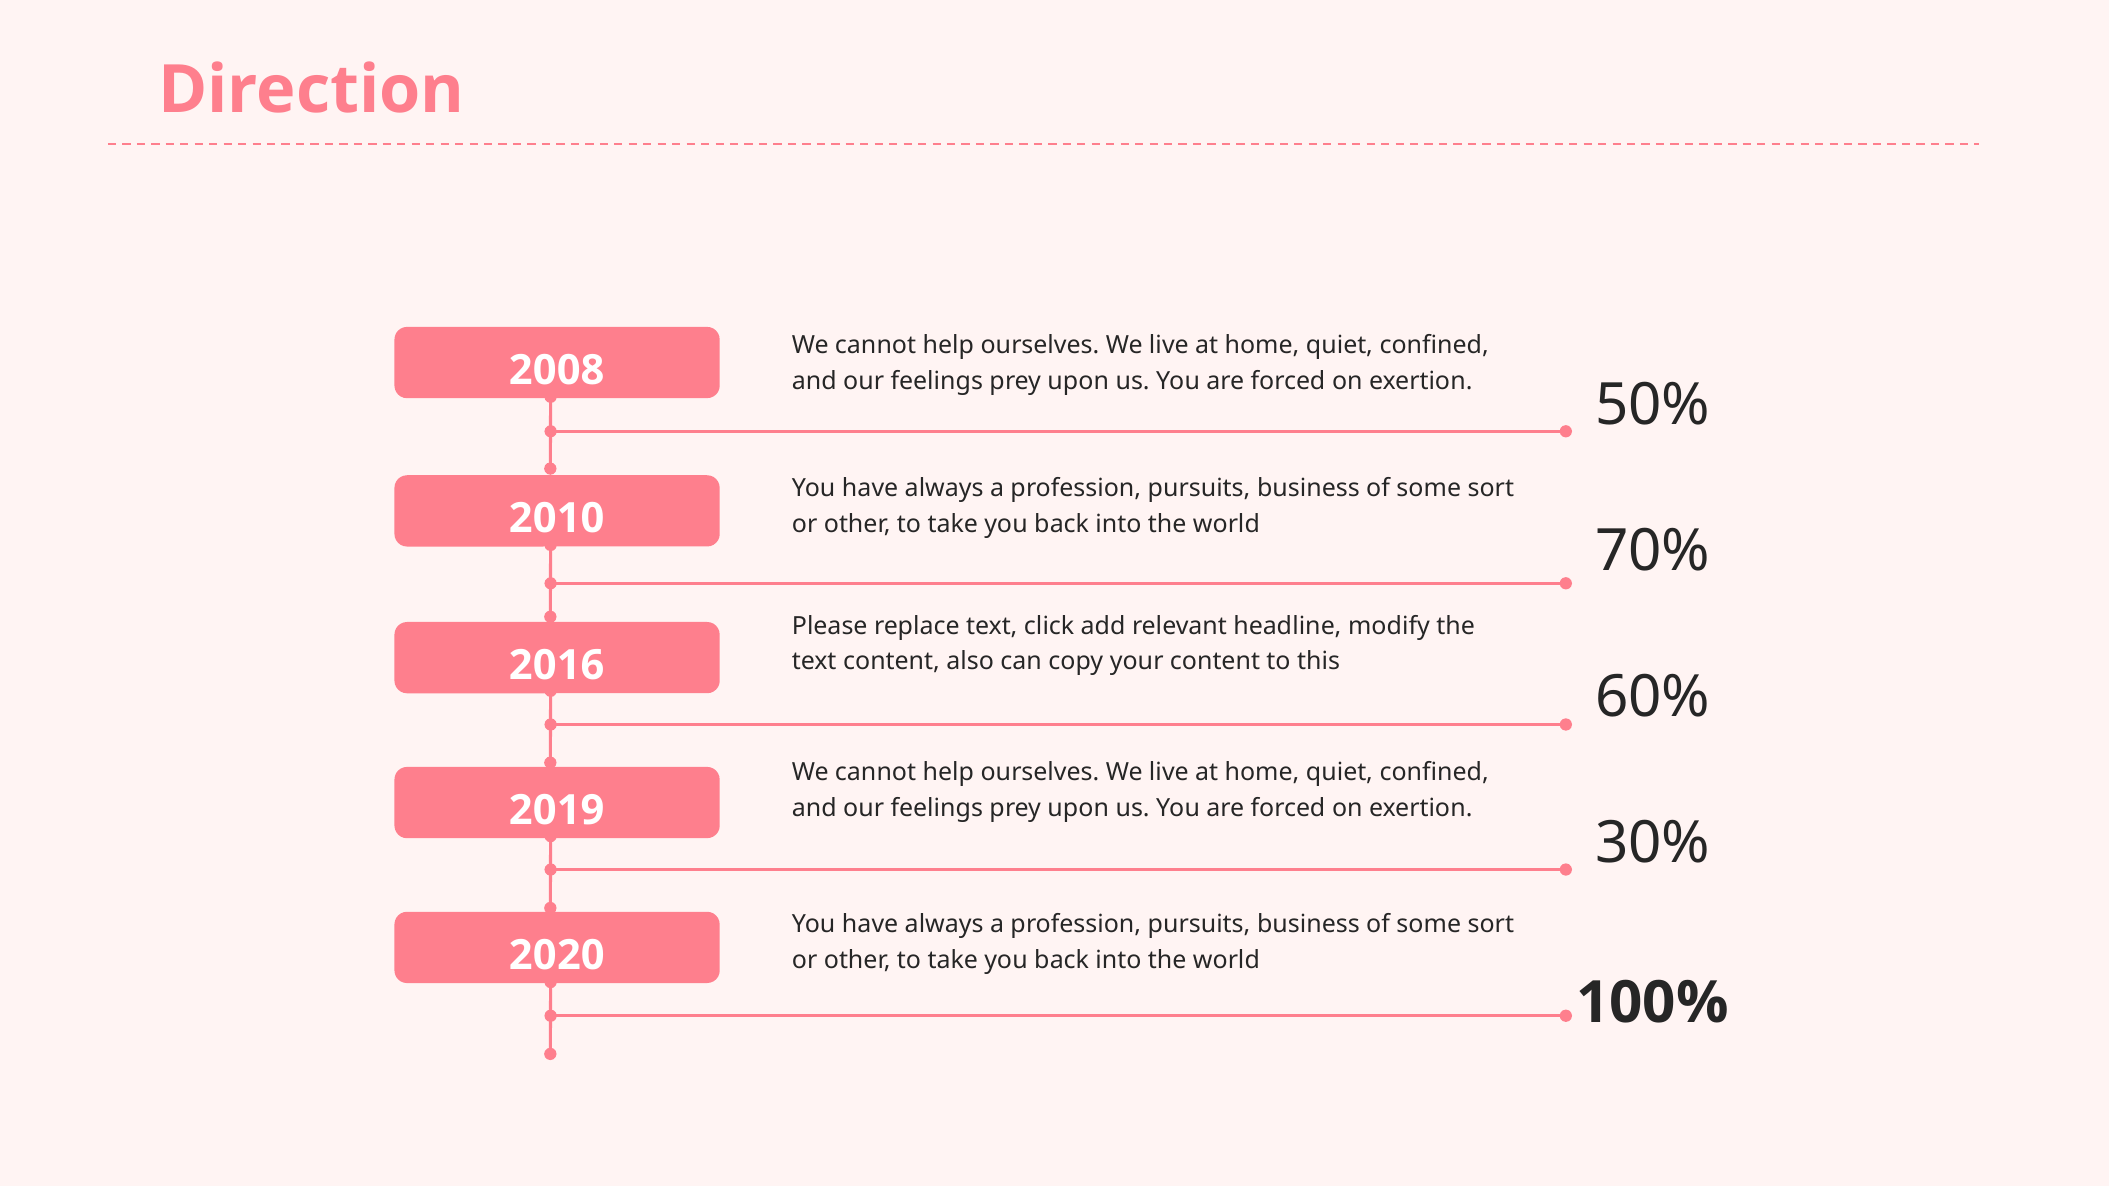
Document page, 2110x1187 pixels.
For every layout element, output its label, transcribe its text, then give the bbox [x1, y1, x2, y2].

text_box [395, 322, 1728, 1054]
text_box Direction [142, 37, 481, 134]
